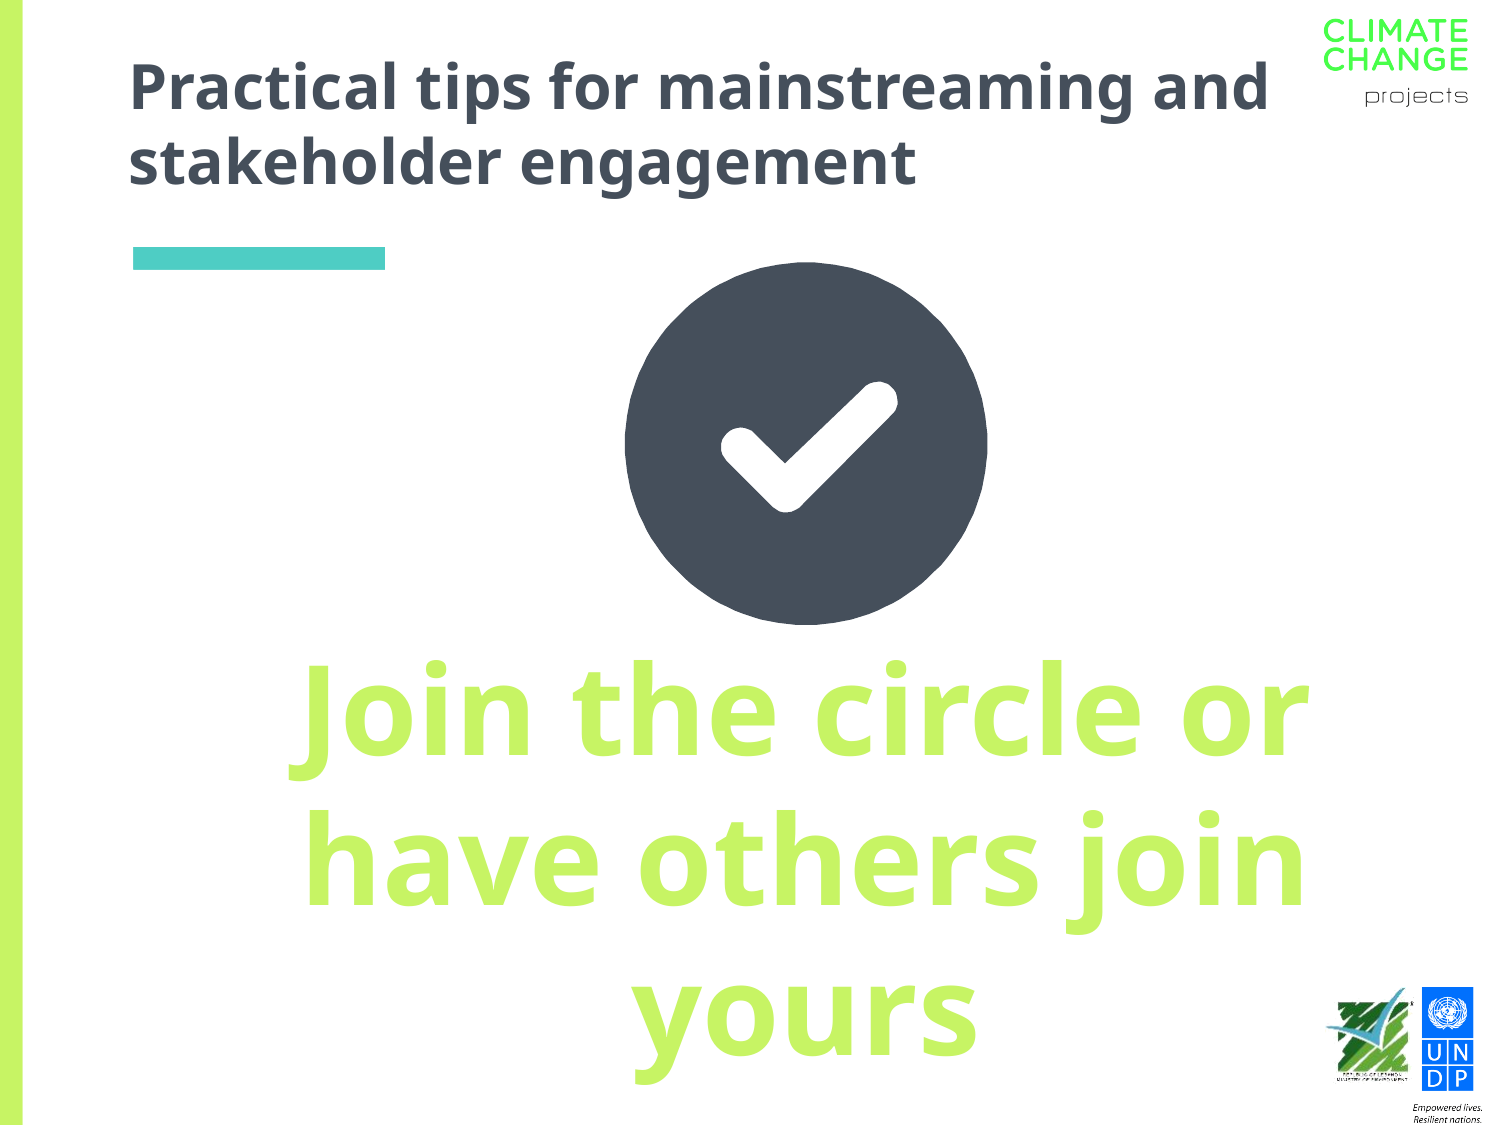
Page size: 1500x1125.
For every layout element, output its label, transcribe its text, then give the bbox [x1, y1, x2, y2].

text_box [624, 262, 988, 625]
picture [1387, 0, 1482, 122]
picture [1413, 987, 1482, 1123]
text_box Join the circle or have others join yours [168, 900, 1444, 1096]
title Practical tips for mainstreaming and stakeholder engagement [113, 0, 1387, 212]
